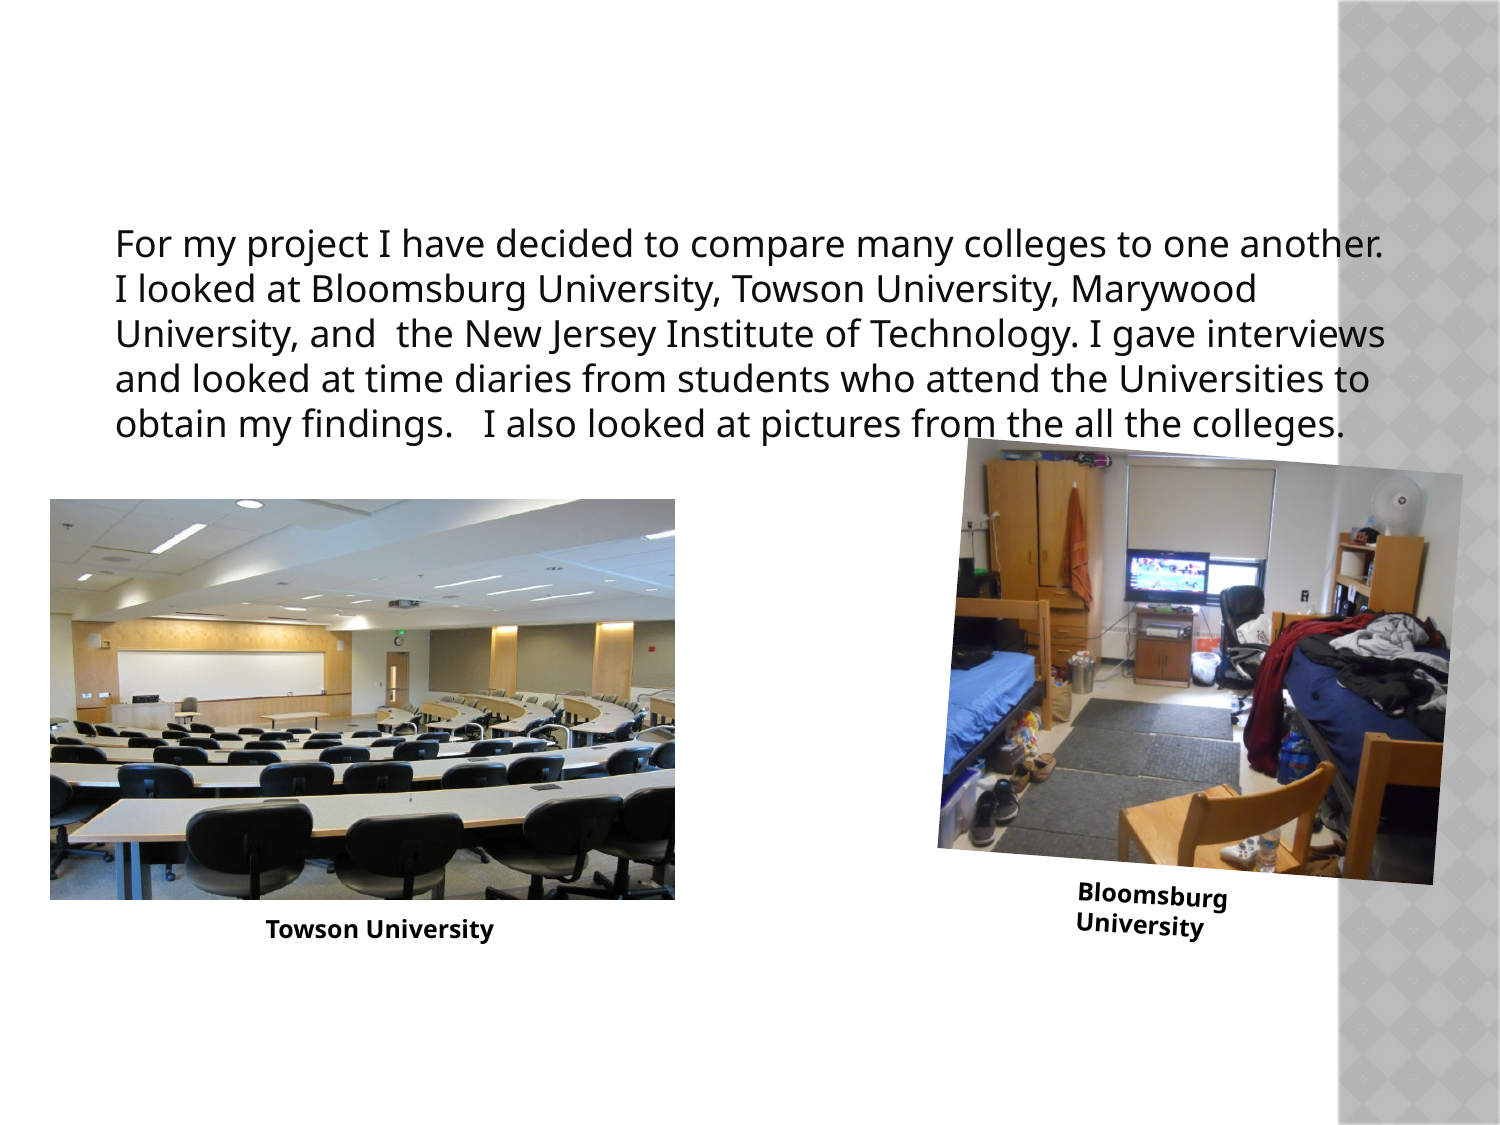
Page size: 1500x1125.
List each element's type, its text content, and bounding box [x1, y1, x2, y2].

text_box For my project I have decided to compare many colleges to one another. I looked at Bloomsburg University, Towson University, Marywood University, and the New Jersey Institute of Technology. I gave interviews and looked at time diaries from students who attend the Universities to obtain my findings. I also looked at pictures from the all the colleges. [99, 212, 1425, 543]
text_box Towson University [250, 908, 526, 951]
picture [937, 437, 1464, 886]
text_box Bloomsburg University [1059, 877, 1339, 958]
picture [50, 499, 675, 900]
